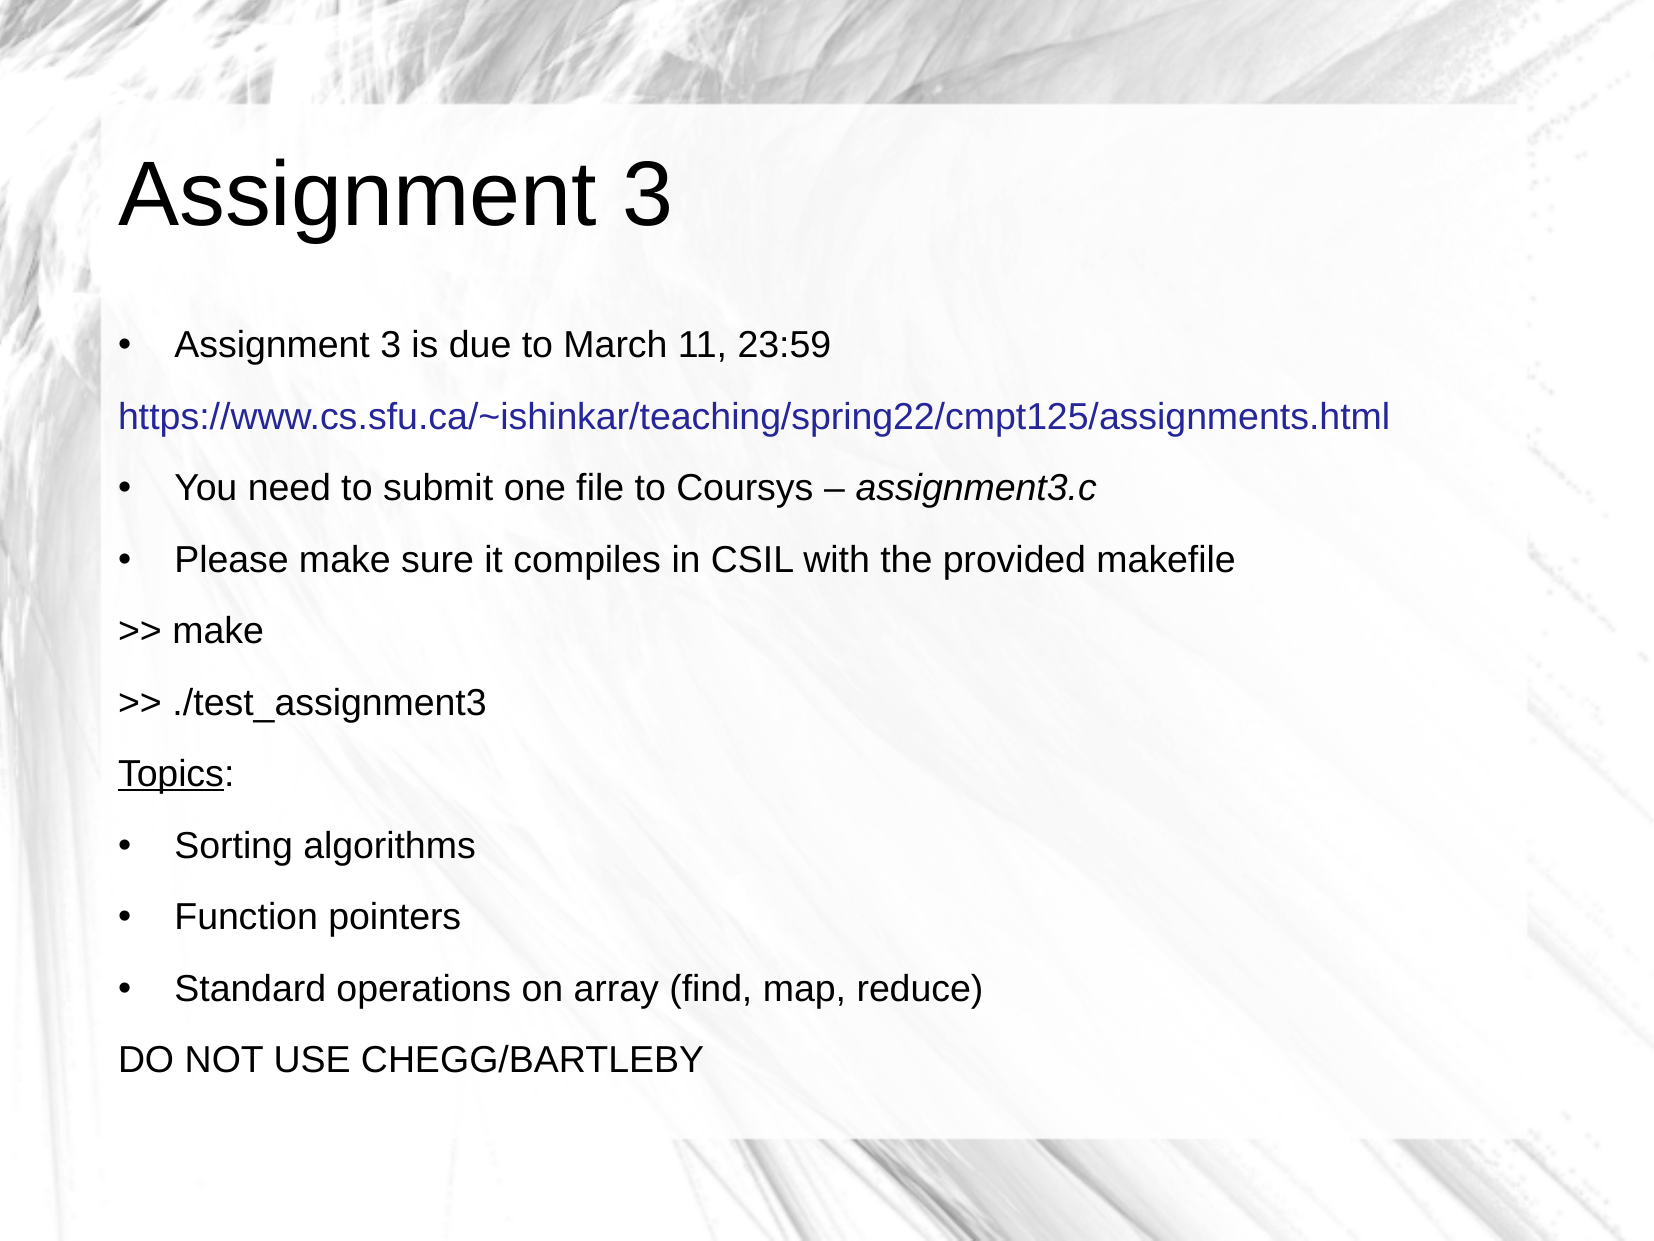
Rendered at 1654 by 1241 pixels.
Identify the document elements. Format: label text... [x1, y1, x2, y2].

title Assignment 3 [118, 112, 1504, 278]
list Assignment 3 is due to March 11, 23:59 https://www.cs.sfu.ca/~ishinkar/teaching/spring22/cmpt125/assignments.html You need to submit one file to Coursys – assignment3.c Please make sure it compiles in CSIL with the provided makefile >> make >> ./test_assignment3 Topics: Sorting algorithms Function pointers Standard operations on array (find, map, reduce) DO NOT USE CHEGG/BARTLEBY [118, 319, 1571, 1102]
picture [0, 0, 1654, 1241]
